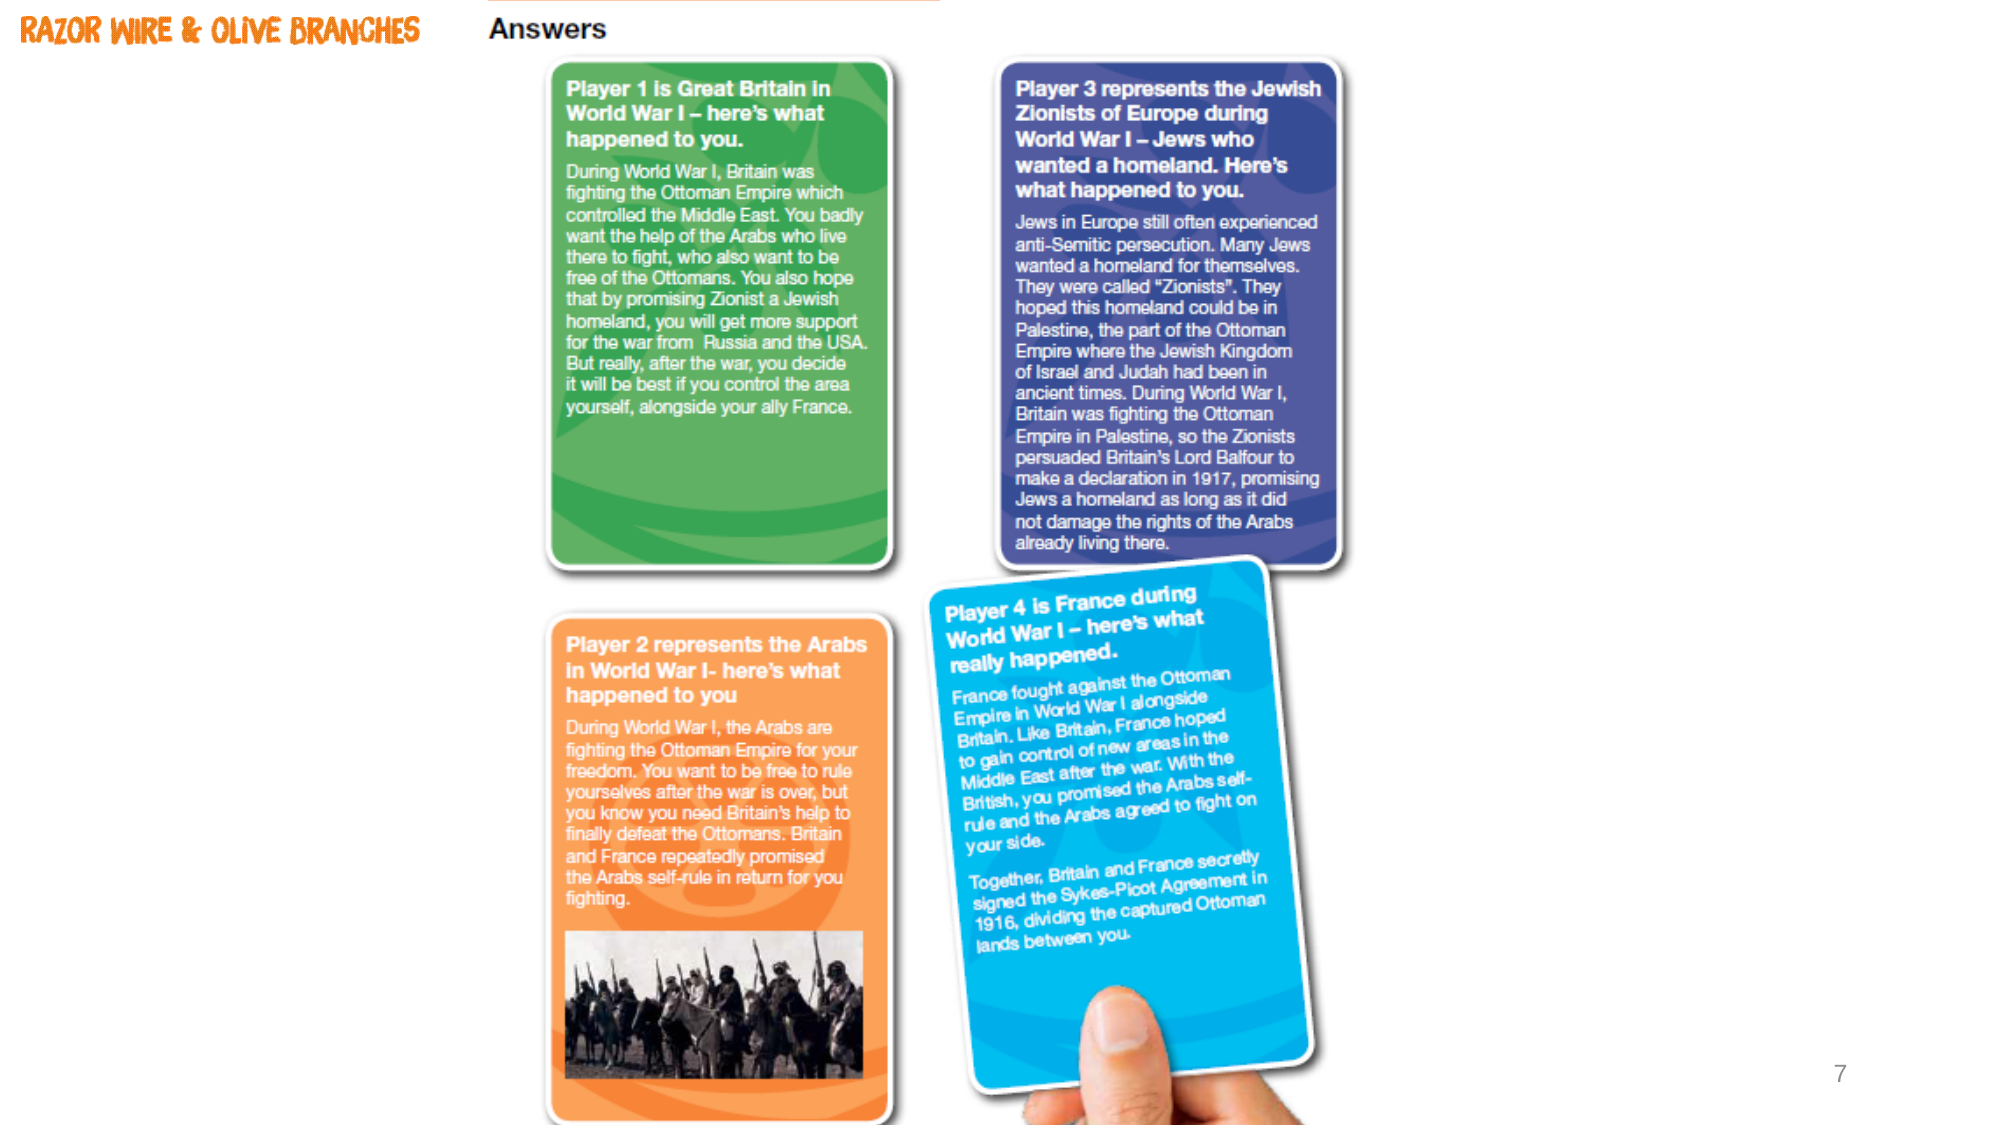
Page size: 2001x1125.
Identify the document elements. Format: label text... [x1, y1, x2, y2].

picture [469, 0, 1376, 1125]
slide_number 7 [1412, 1042, 1863, 1103]
